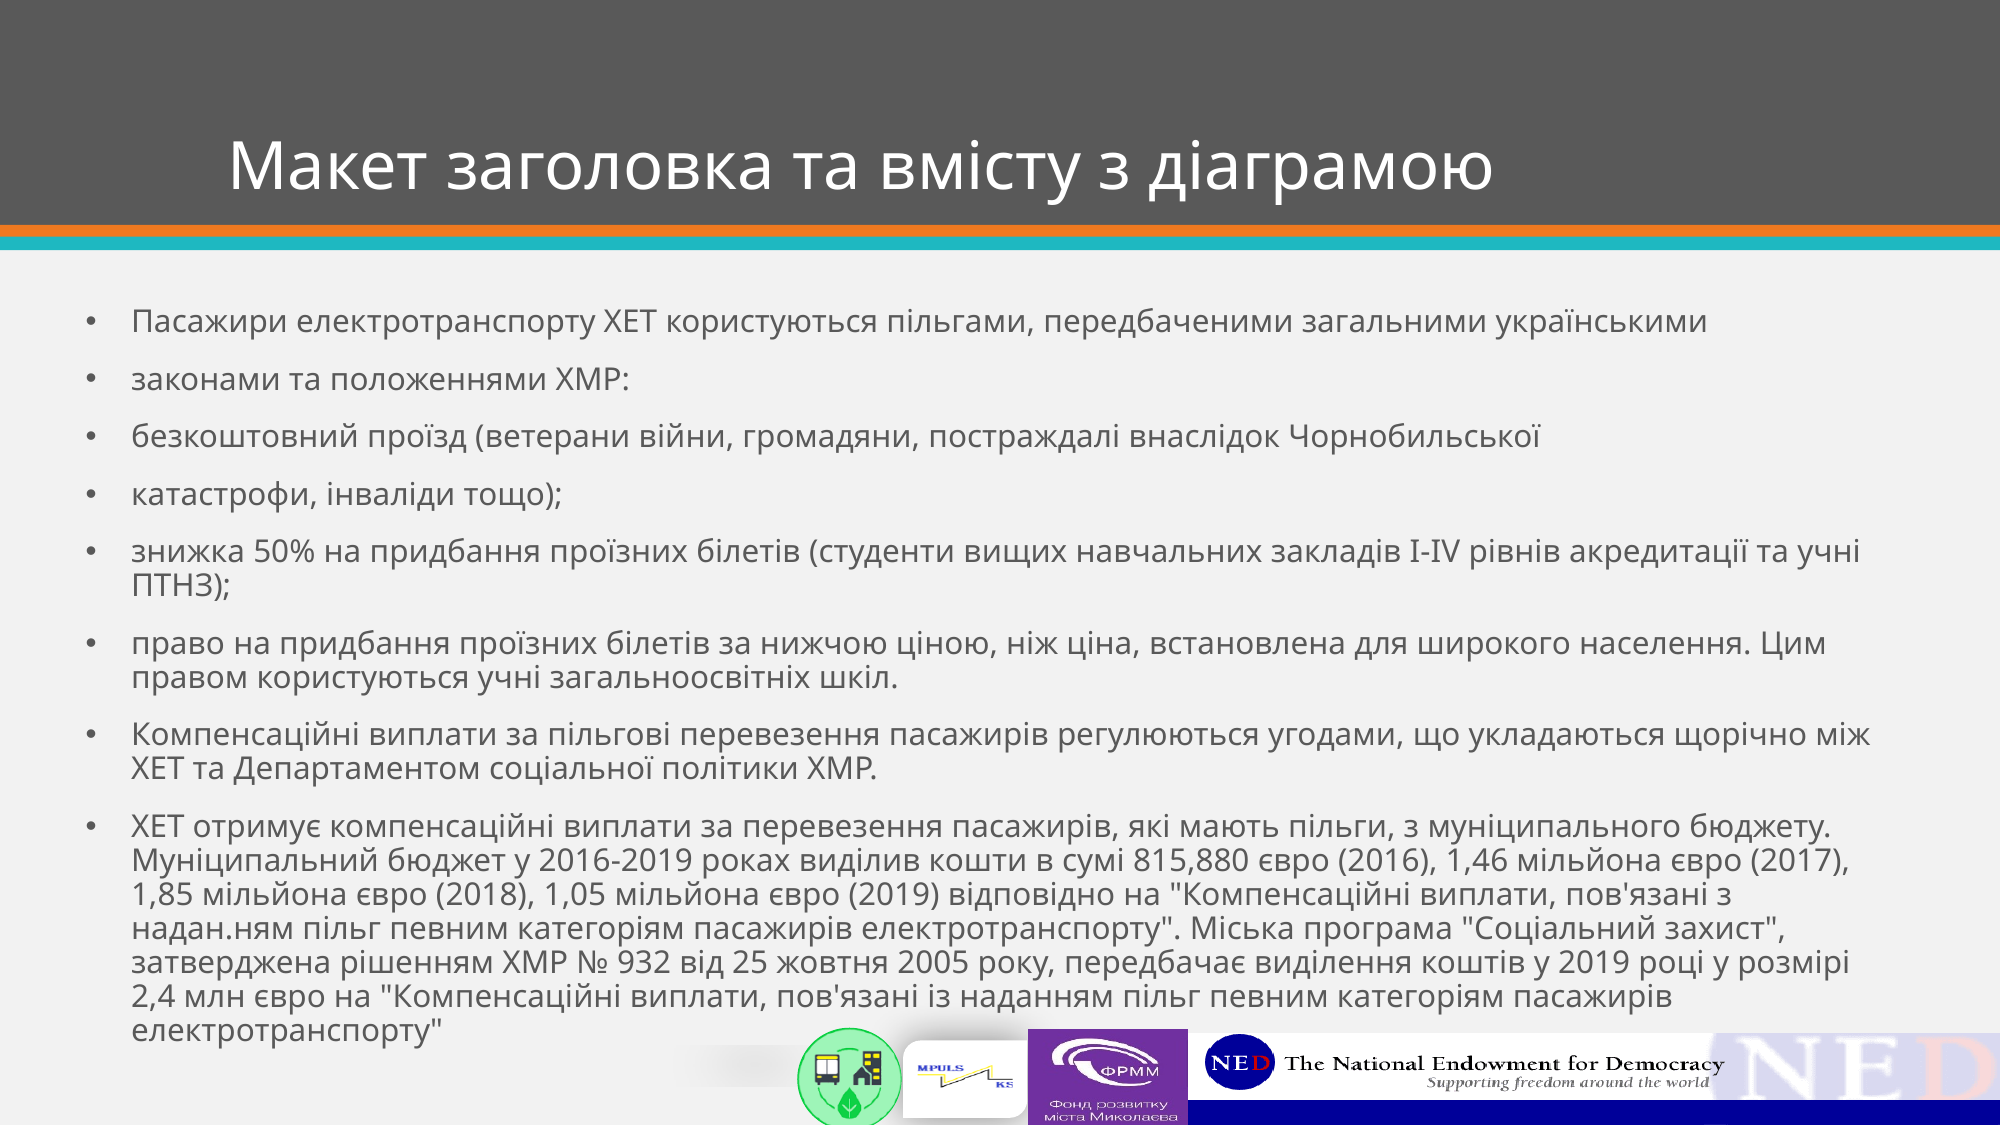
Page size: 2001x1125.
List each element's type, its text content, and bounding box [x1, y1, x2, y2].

picture [797, 1027, 902, 1125]
title Макет заголовка та вмісту з діаграмою [212, 41, 1788, 212]
list Пасажири електротранспорту ХЕТ користуються пільгами, передбаченими загальними українськими законами та положеннями ХМР: безкоштовний проїзд (ветерани війни, громадяни, постраждалі внаслідок Чорнобильської катастрофи, інваліди тощо); знижка 50% на придбання проїзних білетів (студенти вищих навчальних закладів I-IV рівнів акредитації та учні ПТНЗ); право на придбання проїзних білетів за нижчою ціною, ніж ціна, встановлена для широкого населення. Цим правом користуються учні загальноосвітніх шкіл. Компенсаційні виплати за пільгові перевезення пасажирів регулюються угодами, що укладаються щорічно між ХЕТ та Департаментом соціальної політики ХМР. ХЕТ отримує компенсаційні виплати за перевезення пасажирів, які мають пільги, з муніципального бюджету. Муніципальний бюджет у 2016-2019 роках виділив кошти в сумі 815,880 євро (2016), 1,46 мільйона євро (2017), 1,85 мільйона євро (2018), 1,05 мільйона євро (2019) відповідно на "Компенсаційні виплати, пов'язані з надан.ням пільг певним категоріям пасажирів електротранспорту". Міська програма "Соціальний захист", затверджена рішенням ХМР № 932 від 25 жовтня 2005 року, передбачає виділення коштів у 2019 році у розмірі 2,4 млн євро на "Компенсаційні виплати, пов'язані із наданням пільг певним категоріям пасажирів електротранспорту" [70, 297, 1914, 1063]
picture [1028, 1029, 2000, 1125]
picture [910, 1047, 1020, 1111]
